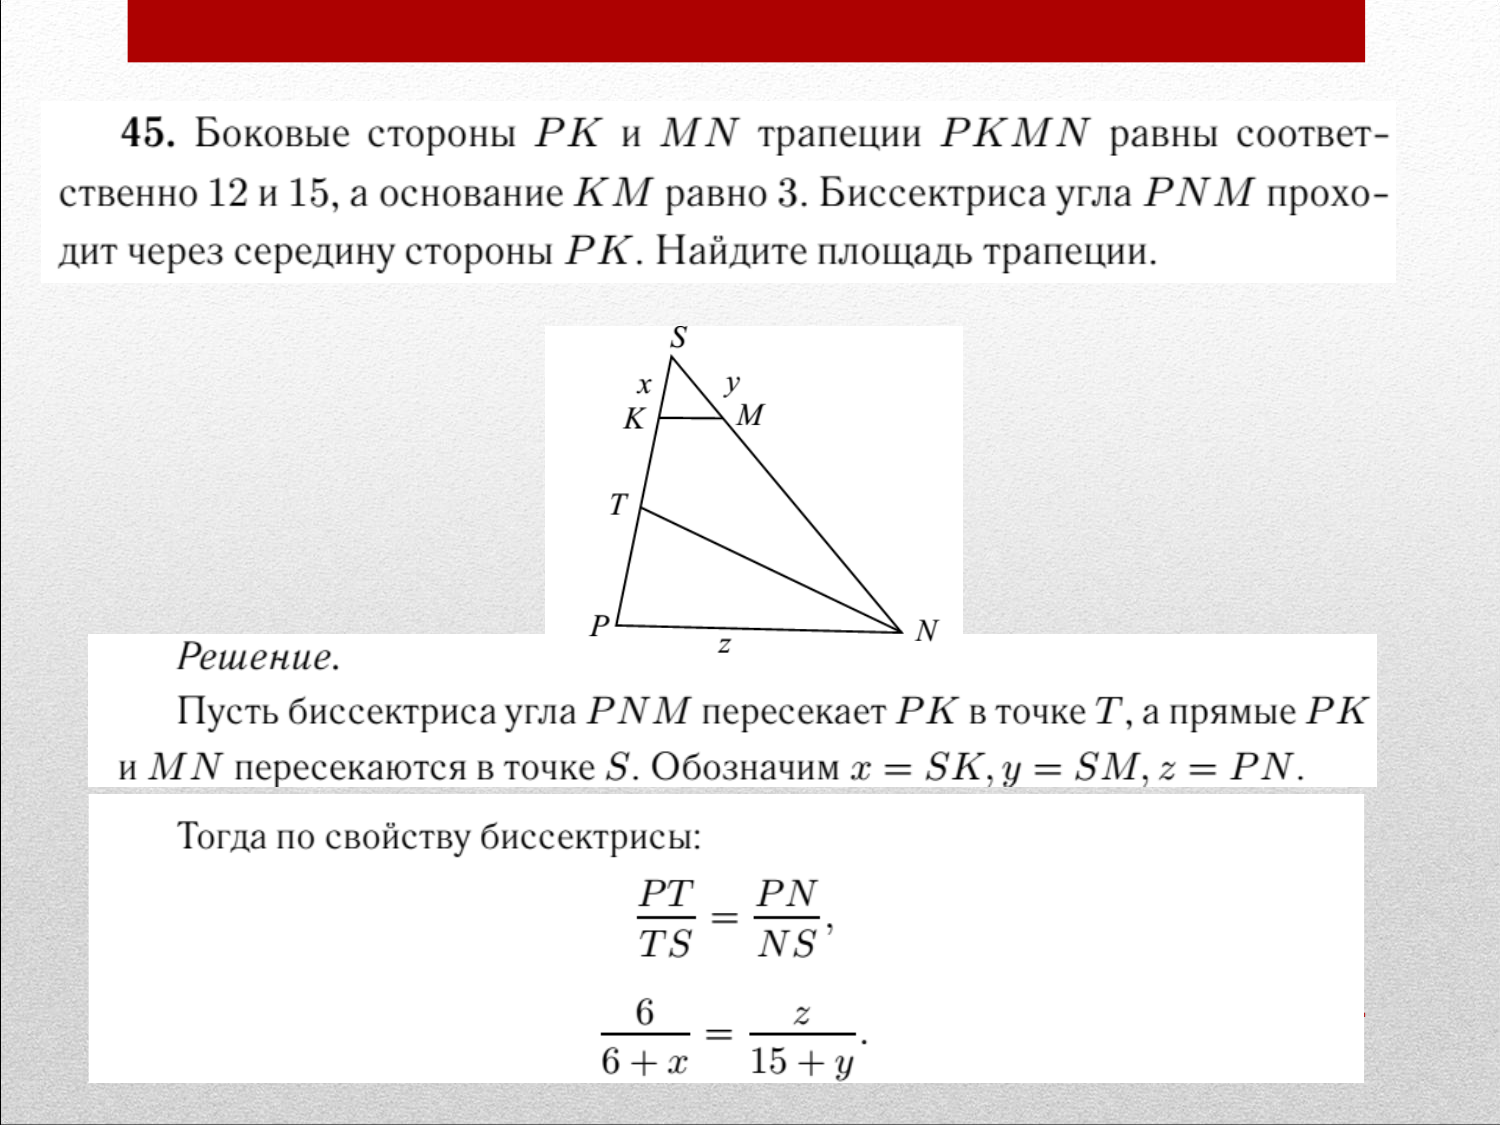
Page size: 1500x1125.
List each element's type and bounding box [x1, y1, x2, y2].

picture [0, 0, 1500, 1125]
list [87, 633, 1378, 788]
